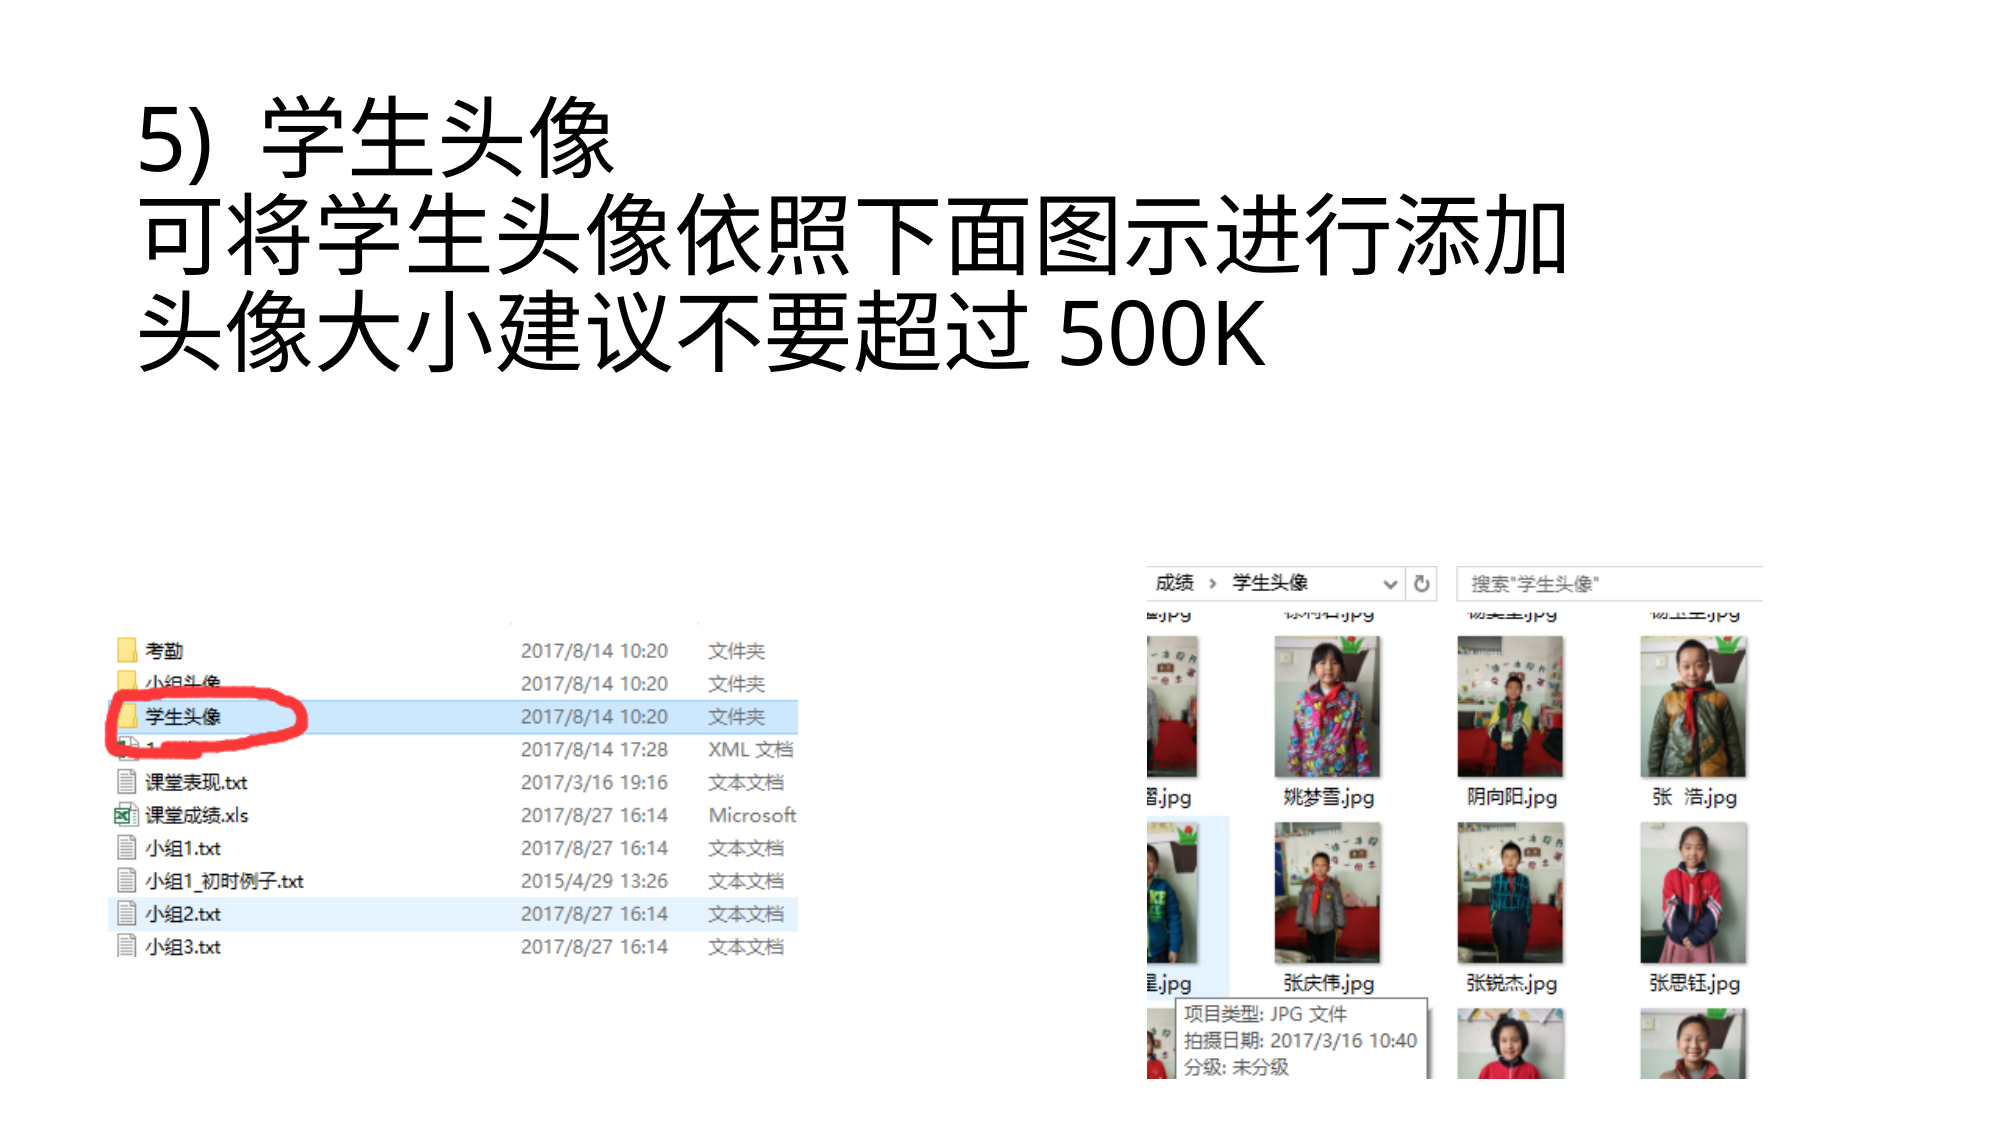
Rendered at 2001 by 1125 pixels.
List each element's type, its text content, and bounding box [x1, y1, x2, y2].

title 5) 学生头像 可将学生头像依照下面图示进行添加 头像大小建议不要超过500K [120, 84, 1845, 503]
picture [1147, 566, 1763, 1079]
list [102, 622, 798, 957]
